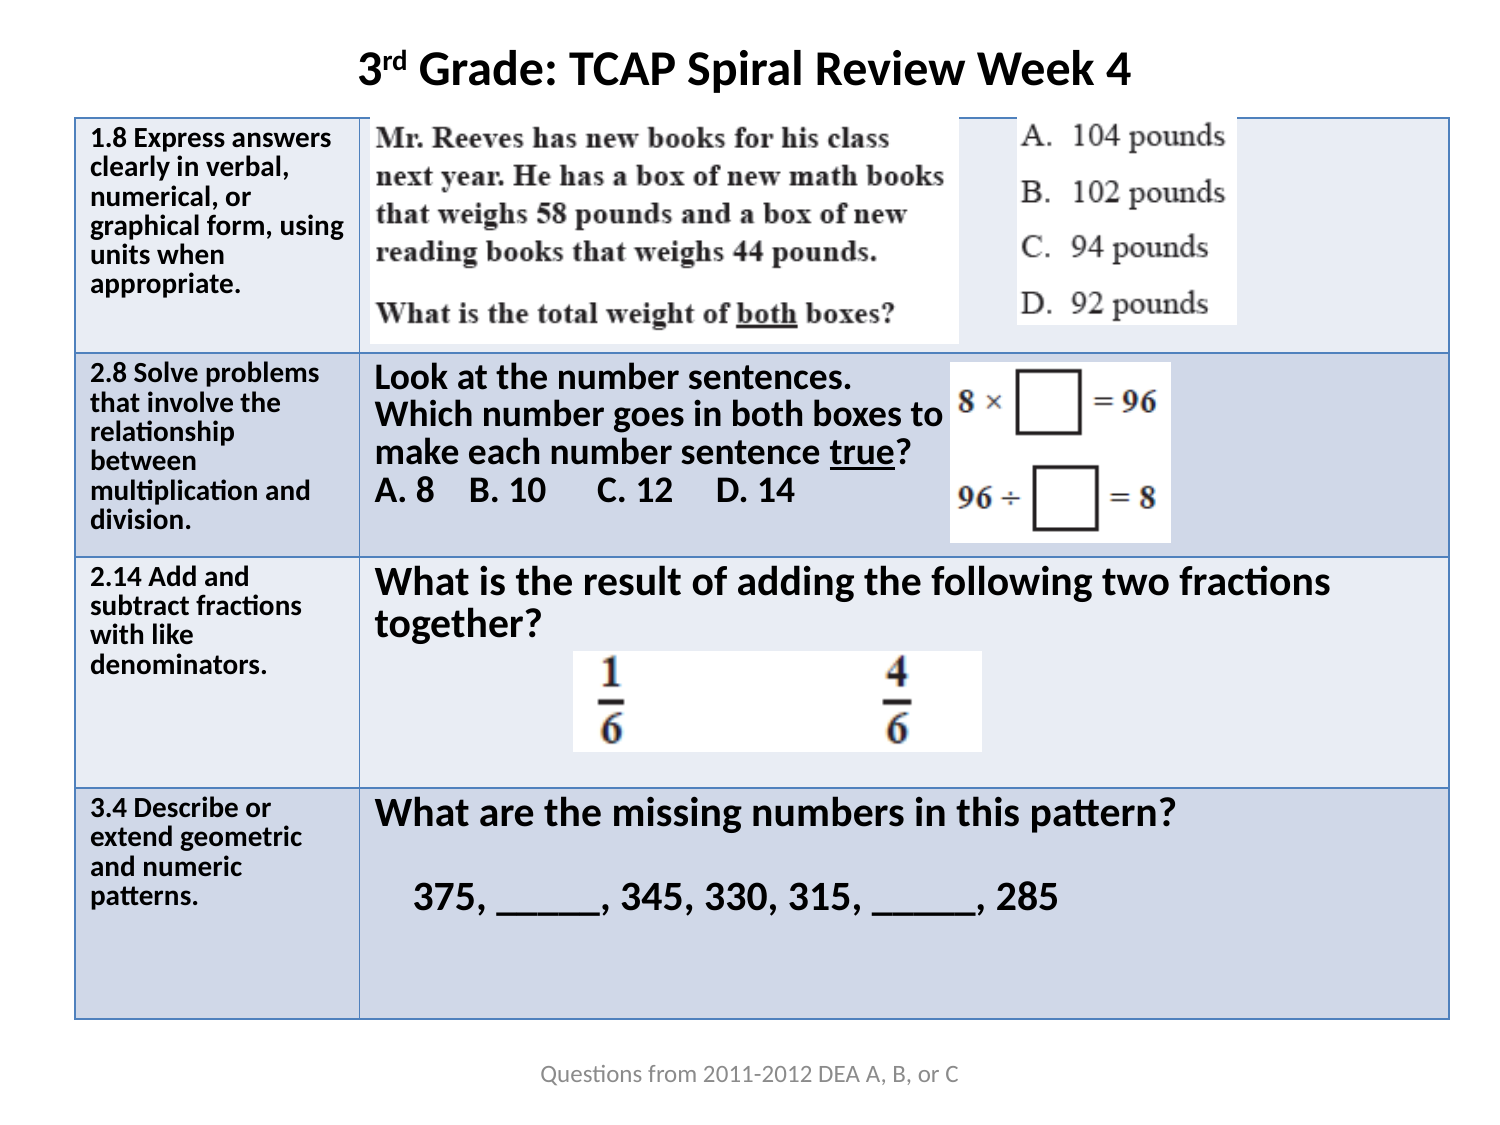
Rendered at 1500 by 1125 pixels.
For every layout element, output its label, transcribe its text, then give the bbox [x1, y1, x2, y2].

table_cell What are the missing numbers in this pattern? 375, _____, 345, 330, 315, _____, 285 [360, 789, 1448, 1018]
table_header 1.8 Express answers clearly in verbal, numerical, or graphical form, using units when appropriate. [76, 119, 359, 352]
title 3rd Grade: TCAP Spiral Review Week 4 [74, 44, 1426, 86]
table_cell 3.4 Describe or extend geometric and numeric patterns. [76, 789, 359, 1018]
table_cell Look at the number sentences. Which number goes in both boxes to make each number sentence true? A. 8 B. 10 C. 12 D. 14 [360, 354, 1448, 556]
picture [950, 361, 1171, 543]
picture [572, 650, 982, 753]
table_cell 2.14 Add and subtract fractions with like denominators. [76, 558, 359, 787]
table_header [954, 119, 1448, 352]
table_header [360, 119, 373, 352]
table_cell 2.8 Solve problems that involve the relationship between multiplication and division. [76, 354, 359, 556]
picture [1016, 117, 1237, 325]
picture [369, 117, 959, 344]
footer Questions from 2011-2012 DEA A, B, or C [512, 1042, 988, 1103]
table_cell What is the result of adding the following two fractions together? [360, 558, 1448, 787]
